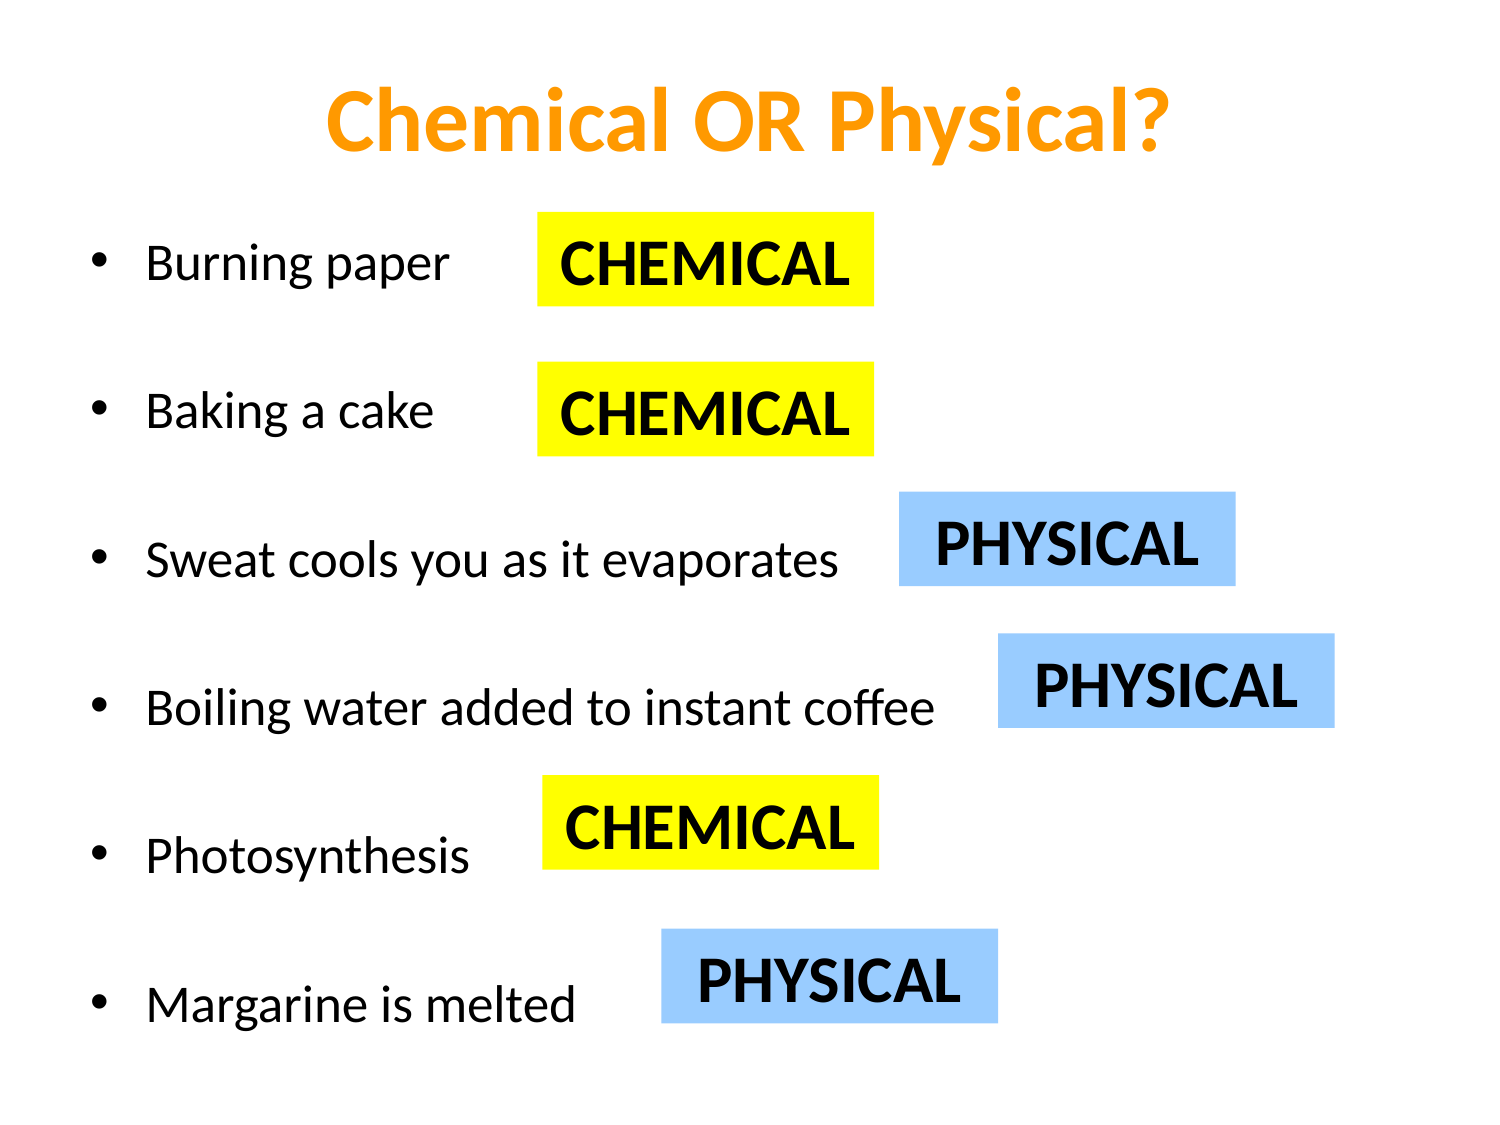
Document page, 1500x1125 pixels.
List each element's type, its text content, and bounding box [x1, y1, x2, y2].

list Burning paper Baking a cake Sweat cools you as it evaporates Boiling water added to instant coffee Photosynthesis Margarine is melted [75, 219, 1425, 1047]
text_box PHYSICAL [899, 491, 1236, 587]
text_box PHYSICAL [661, 928, 999, 1024]
text_box CHEMICAL [537, 211, 875, 307]
text_box CHEMICAL [537, 361, 875, 457]
text_box PHYSICAL [998, 633, 1335, 728]
text_box CHEMICAL [542, 775, 880, 870]
title Chemical OR Physical? [75, 45, 1425, 185]
